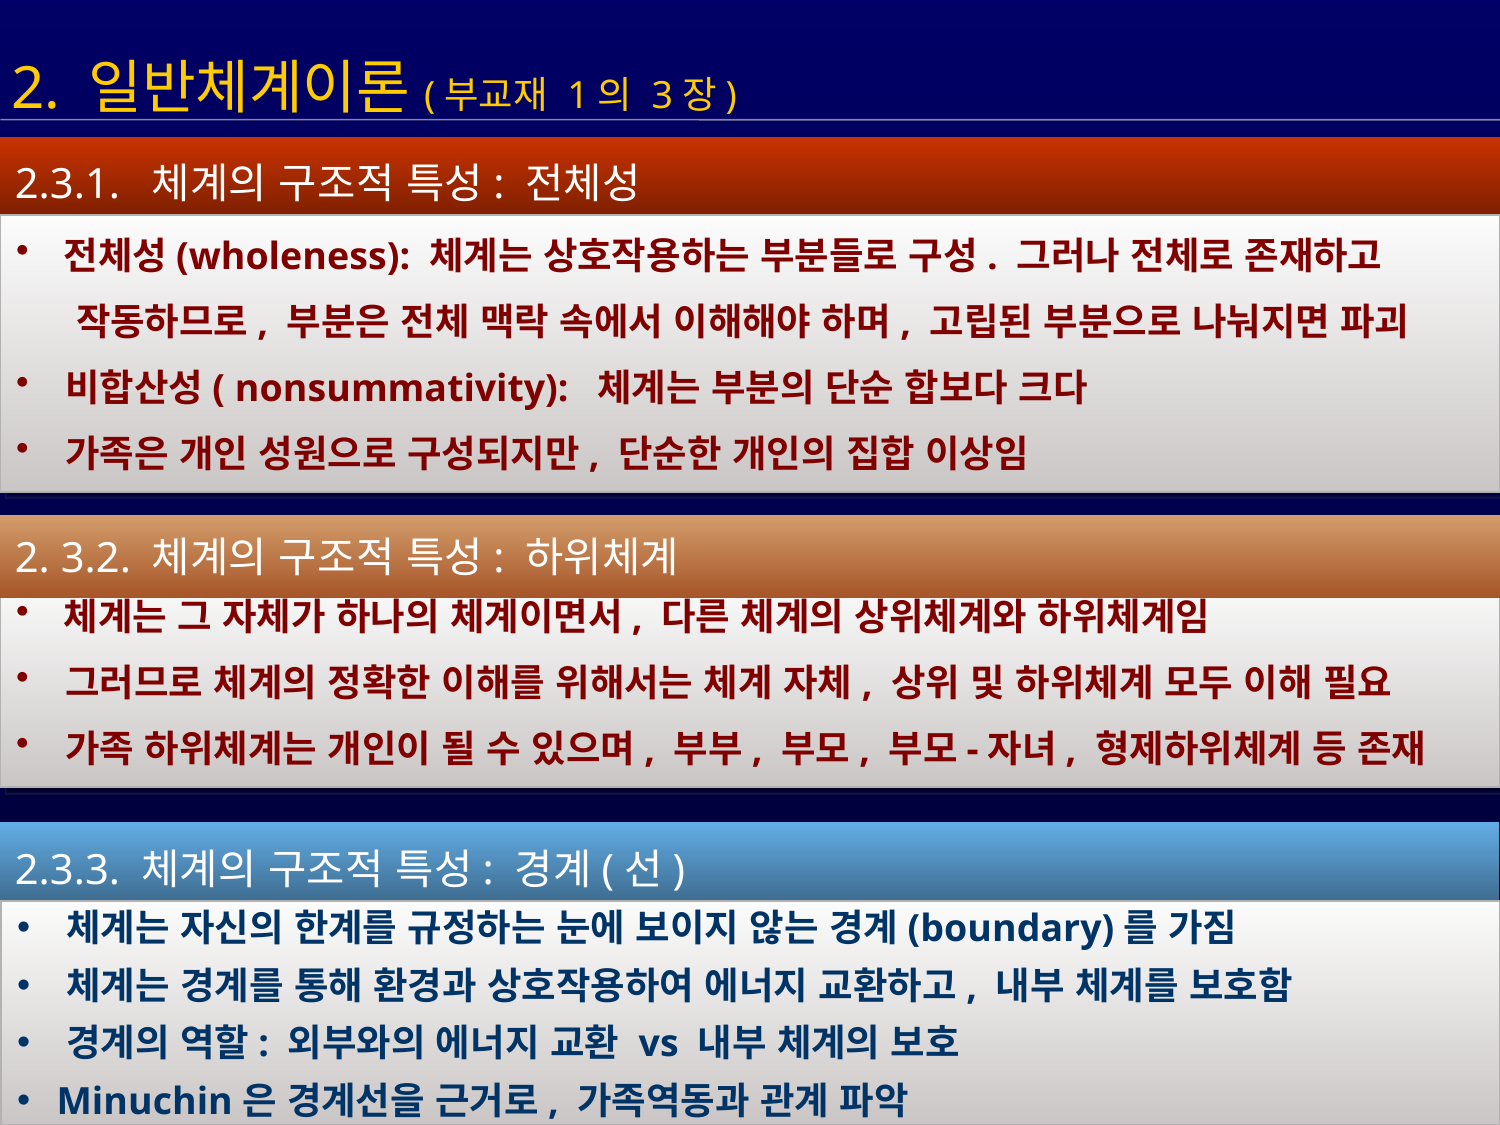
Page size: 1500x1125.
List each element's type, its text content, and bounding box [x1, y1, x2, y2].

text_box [0, 514, 1500, 788]
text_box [0, 136, 1500, 492]
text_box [0, 822, 1500, 1125]
text_box 2. 일반체계이론(부교재 1의 3장) [0, 42, 752, 128]
